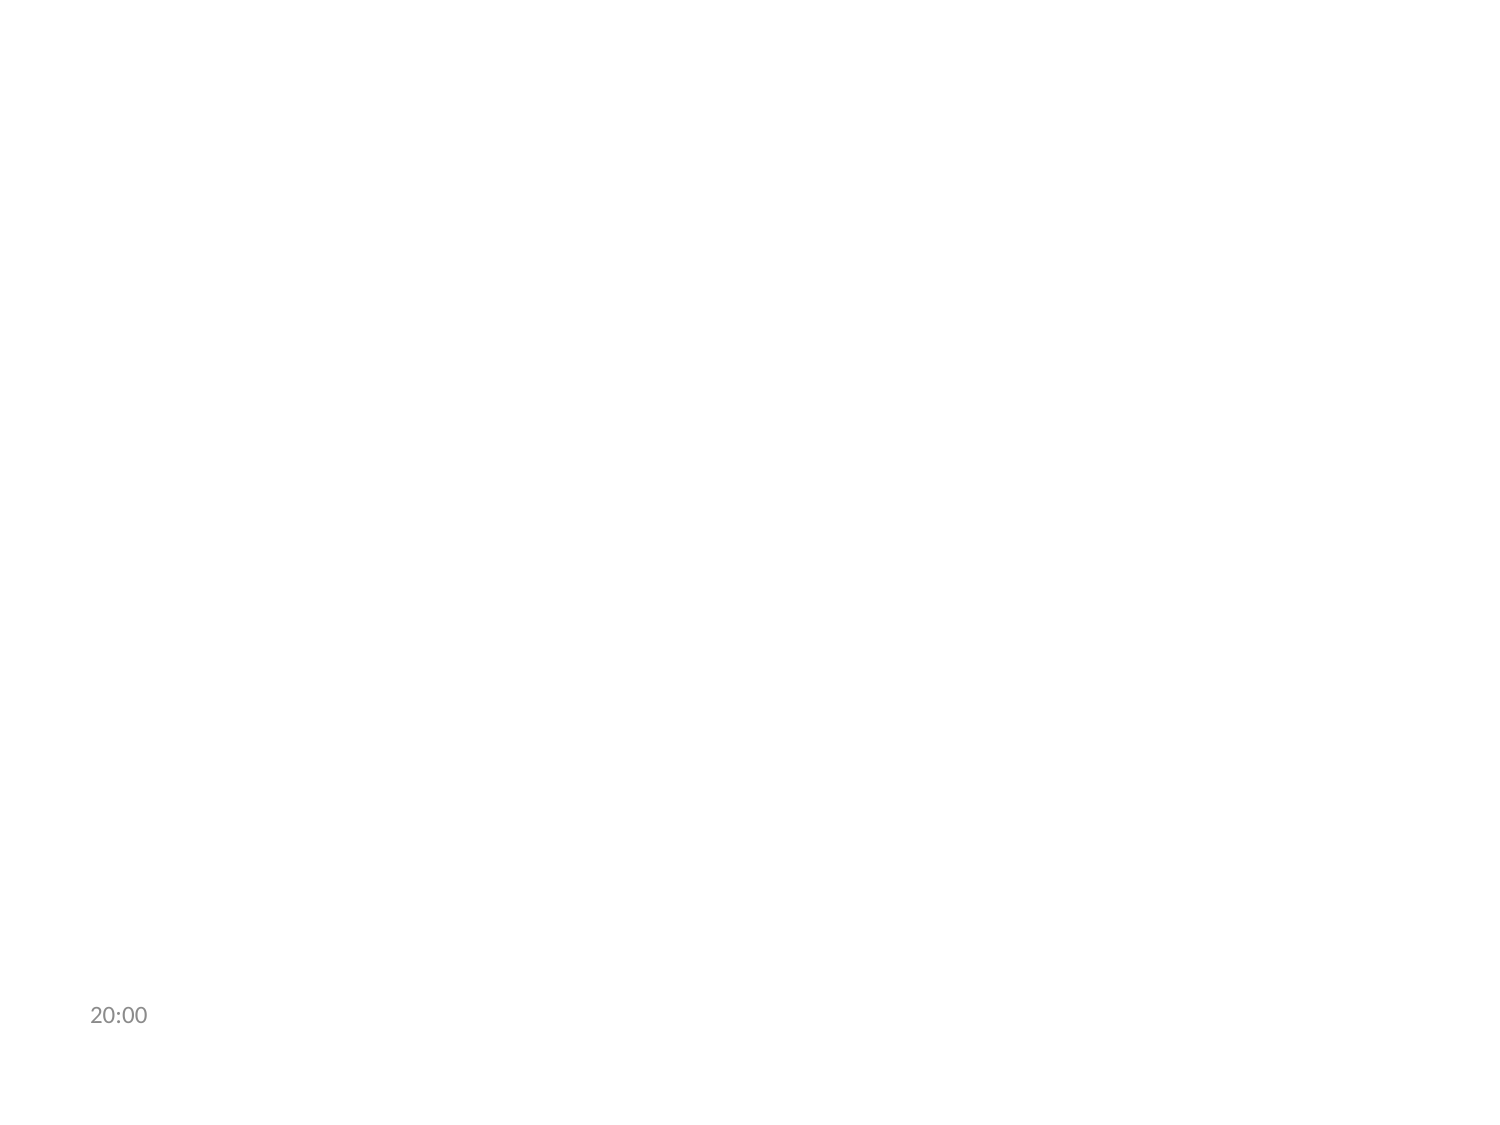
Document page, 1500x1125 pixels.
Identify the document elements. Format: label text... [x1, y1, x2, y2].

text_box 15:35 [75, 983, 425, 1044]
